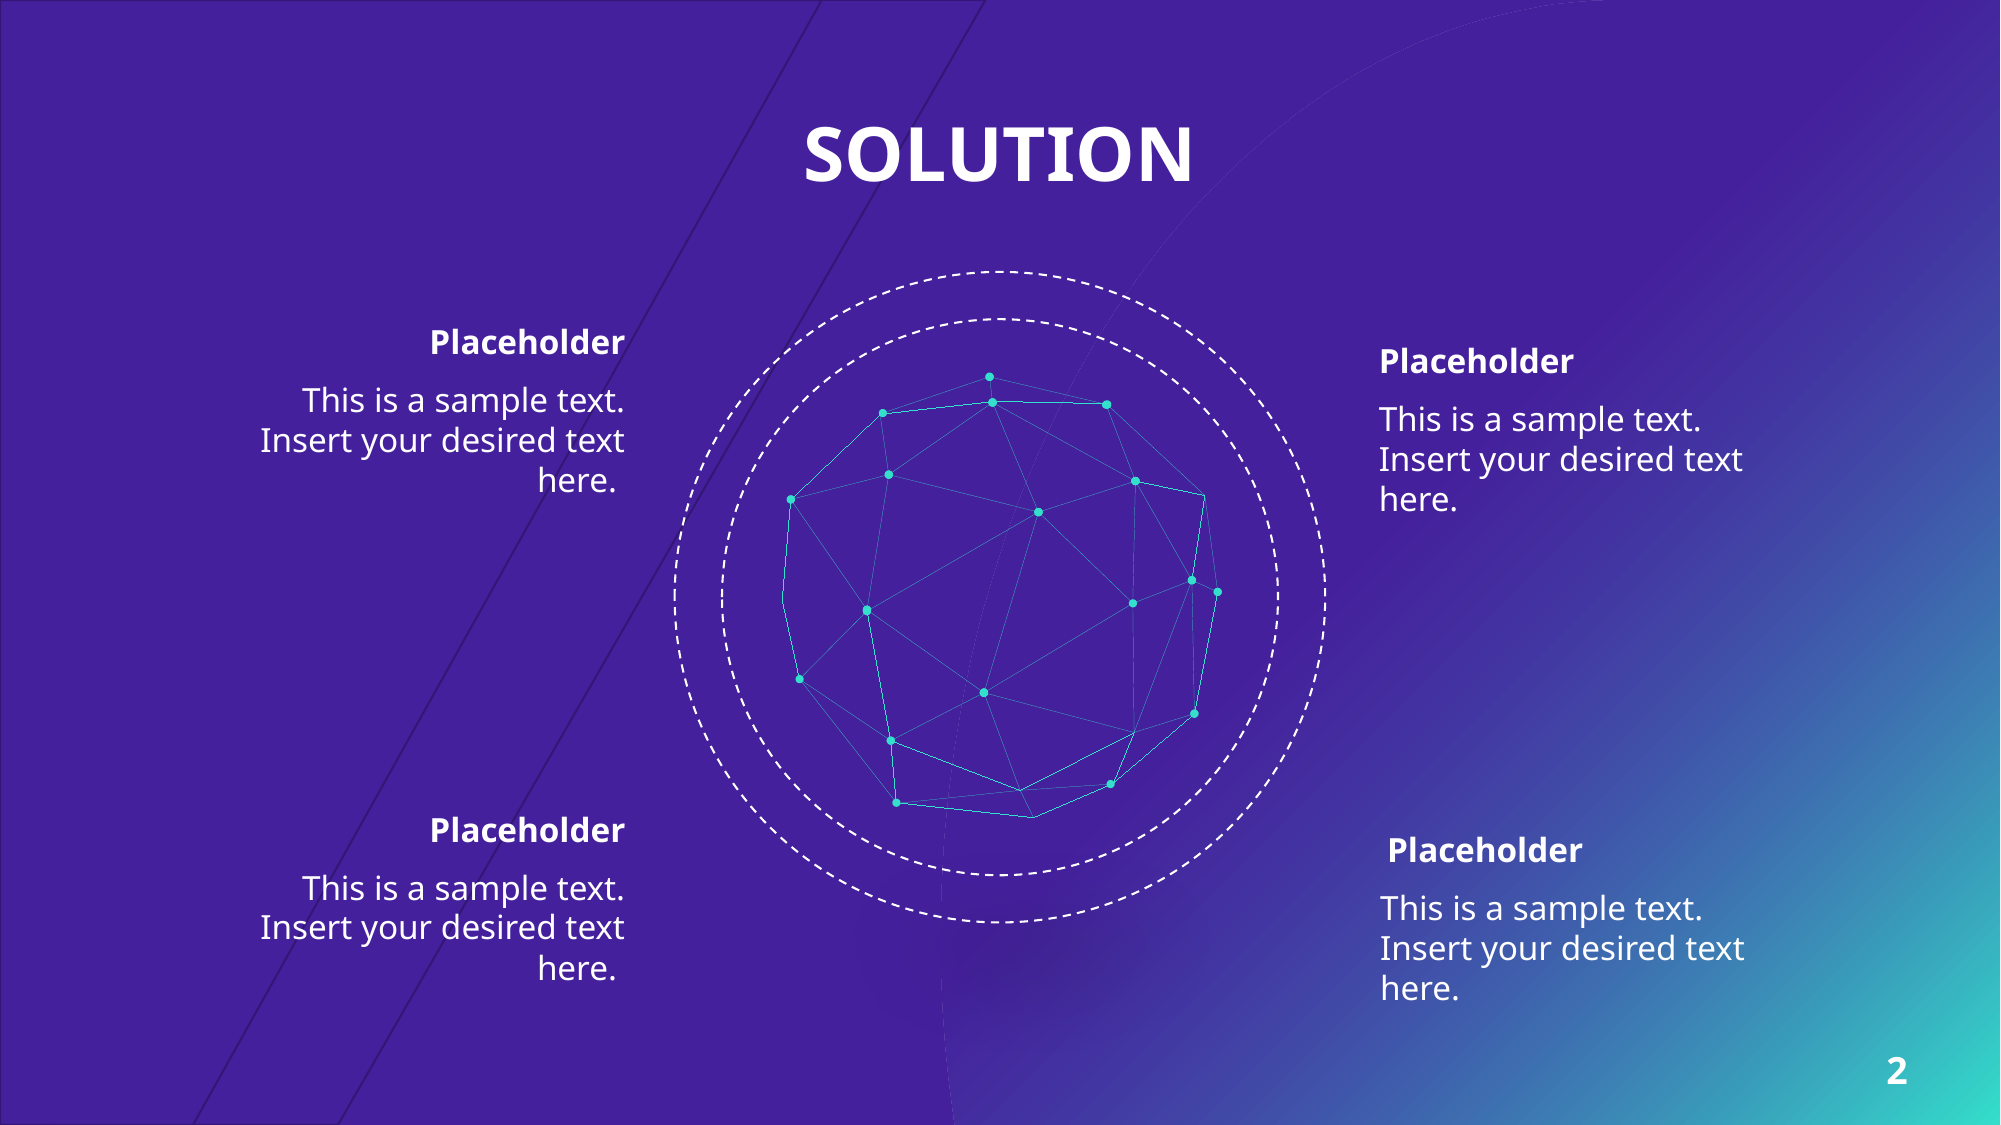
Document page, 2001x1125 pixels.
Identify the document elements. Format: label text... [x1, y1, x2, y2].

text_box This is a sample text. Insert your desired text here. [225, 866, 626, 987]
text_box [831, 318, 1169, 376]
text_box [720, 424, 782, 770]
text_box Placeholder [1378, 339, 1595, 380]
text_box [829, 818, 1170, 877]
text_box [1218, 423, 1280, 772]
text_box This is a sample text. Insert your desired text here. [1378, 398, 1779, 518]
text_box Placeholder [409, 321, 626, 362]
text_box Placeholder [409, 808, 626, 849]
text_box Placeholder [1387, 828, 1603, 869]
text_box [673, 270, 1327, 924]
title SOLUTION [159, 113, 1841, 201]
text_box This is a sample text. Insert your desired text here. [1380, 887, 1779, 1007]
text_box This is a sample text. Insert your desired text here. [225, 379, 626, 499]
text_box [782, 376, 1218, 818]
